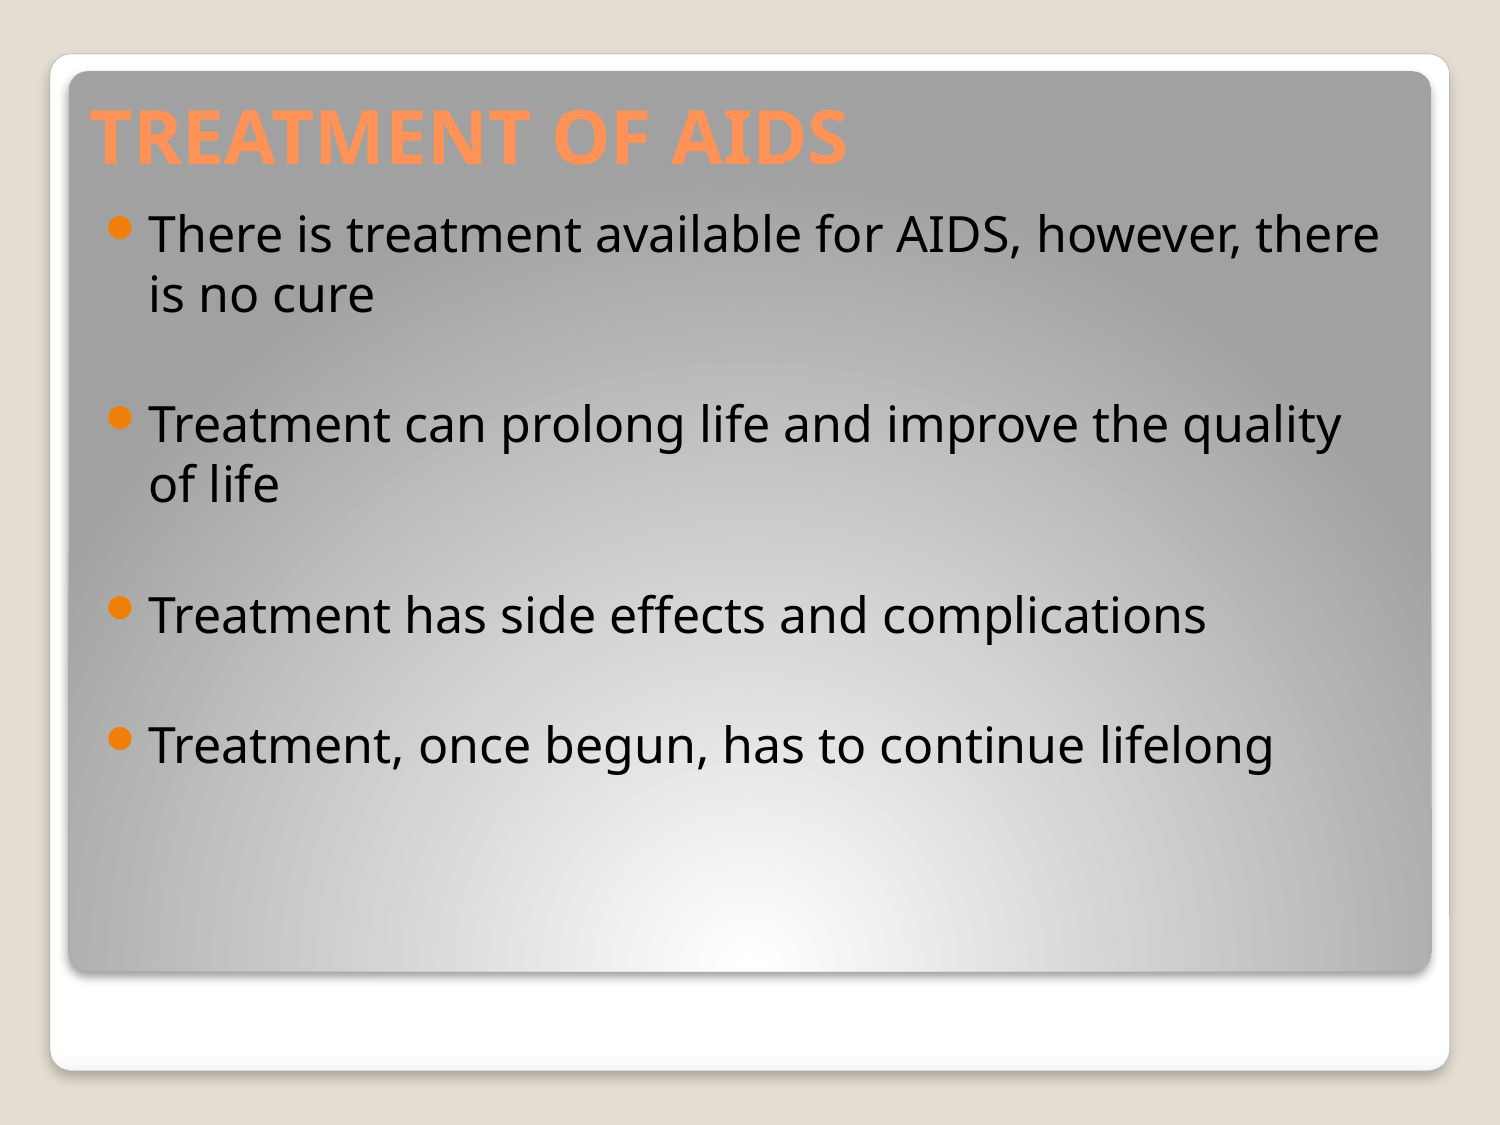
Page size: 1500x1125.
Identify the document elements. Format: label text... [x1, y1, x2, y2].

title TREATMENT OF AIDS [75, 75, 1418, 187]
list There is treatment available for AIDS, however, there is no cure Treatment can prolong life and improve the quality of life Treatment has side effects and complications Treatment, once begun, has to continue lifelong [74, 187, 1418, 1026]
